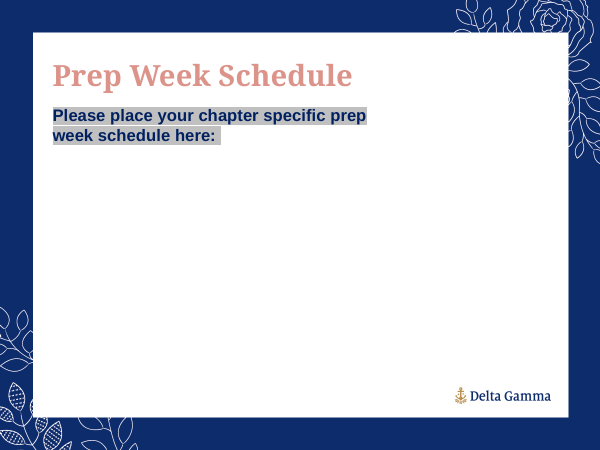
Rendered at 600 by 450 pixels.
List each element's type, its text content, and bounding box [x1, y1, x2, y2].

text_box Prep Week Schedule Please place your chapter specific prep week schedule here: [37, 49, 400, 153]
picture [0, 0, 600, 450]
